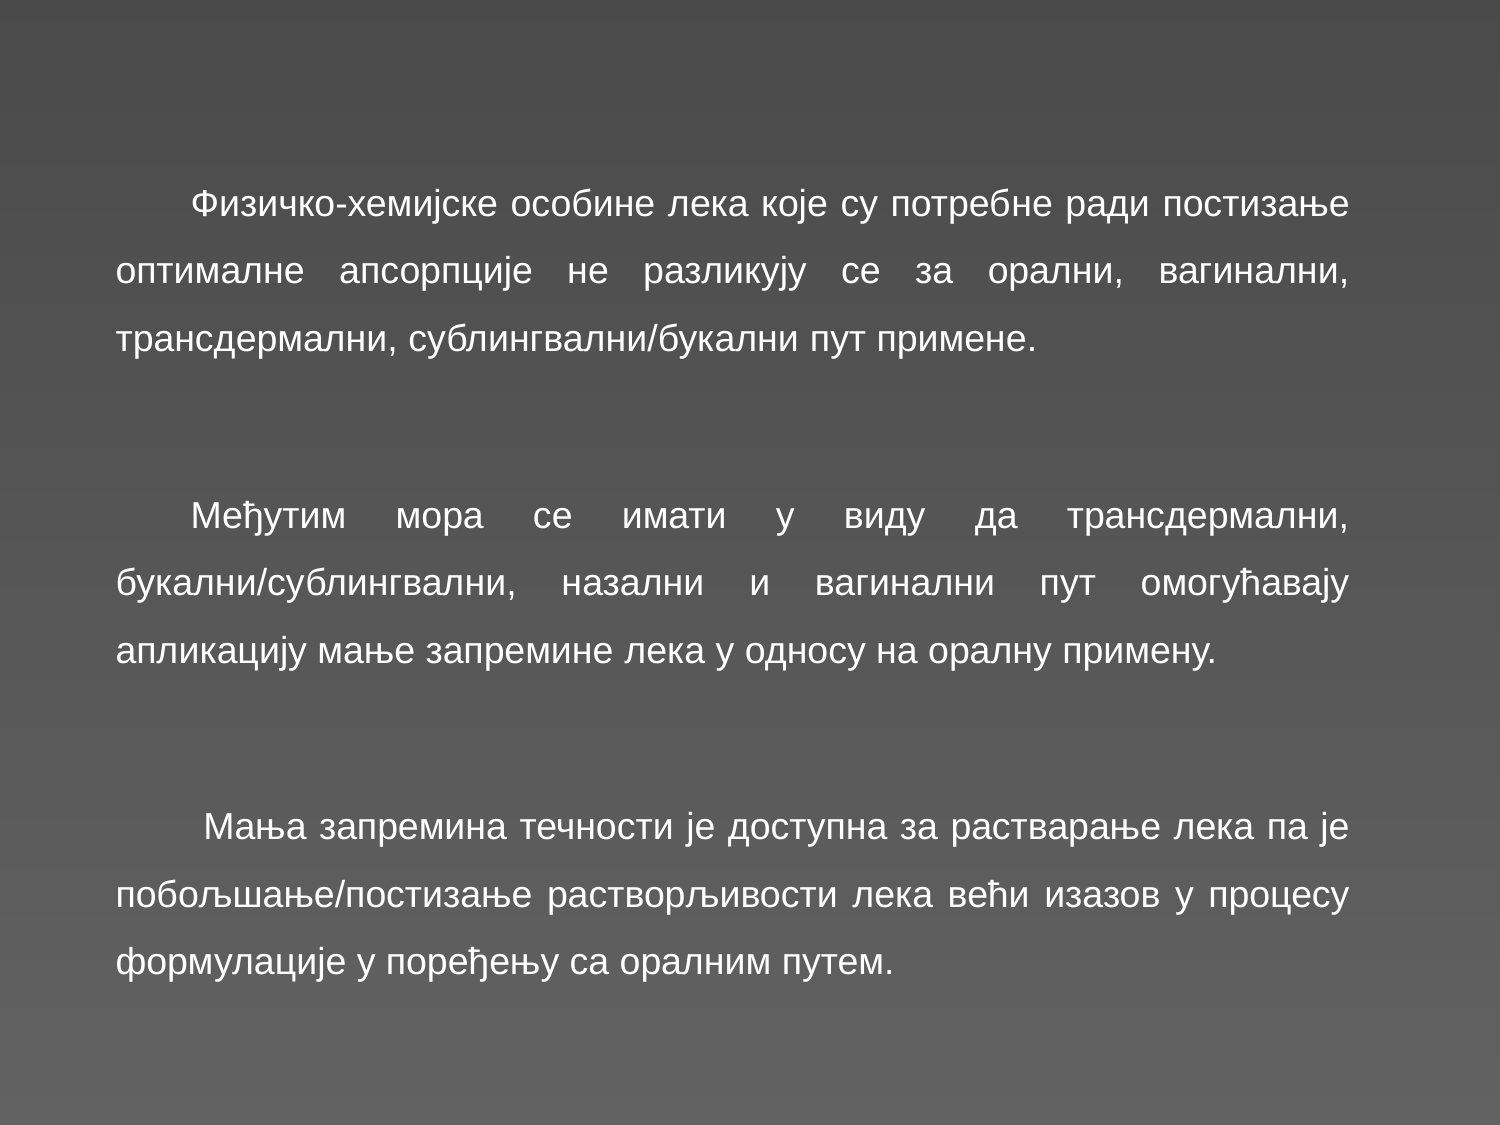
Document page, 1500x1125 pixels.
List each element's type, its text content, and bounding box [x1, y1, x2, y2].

text_box Физичко-хемијске особине лека које су потребне ради постизање оптималне апсорпције не разликују се за орални, вагинални, трансдермални, сублингвални/букални пут примене. Међутим мора се имати у виду да трансдермални, букални/сублингвални, назални и вагинални пут омогућавају апликацију мање запремине лека у односу на оралну примену. Мања запремина течности је доступна за растварање лека па је побољшање/постизање растворљивости лека већи изазов у процесу формулације у поређењу са оралним путем. [100, 149, 1365, 990]
